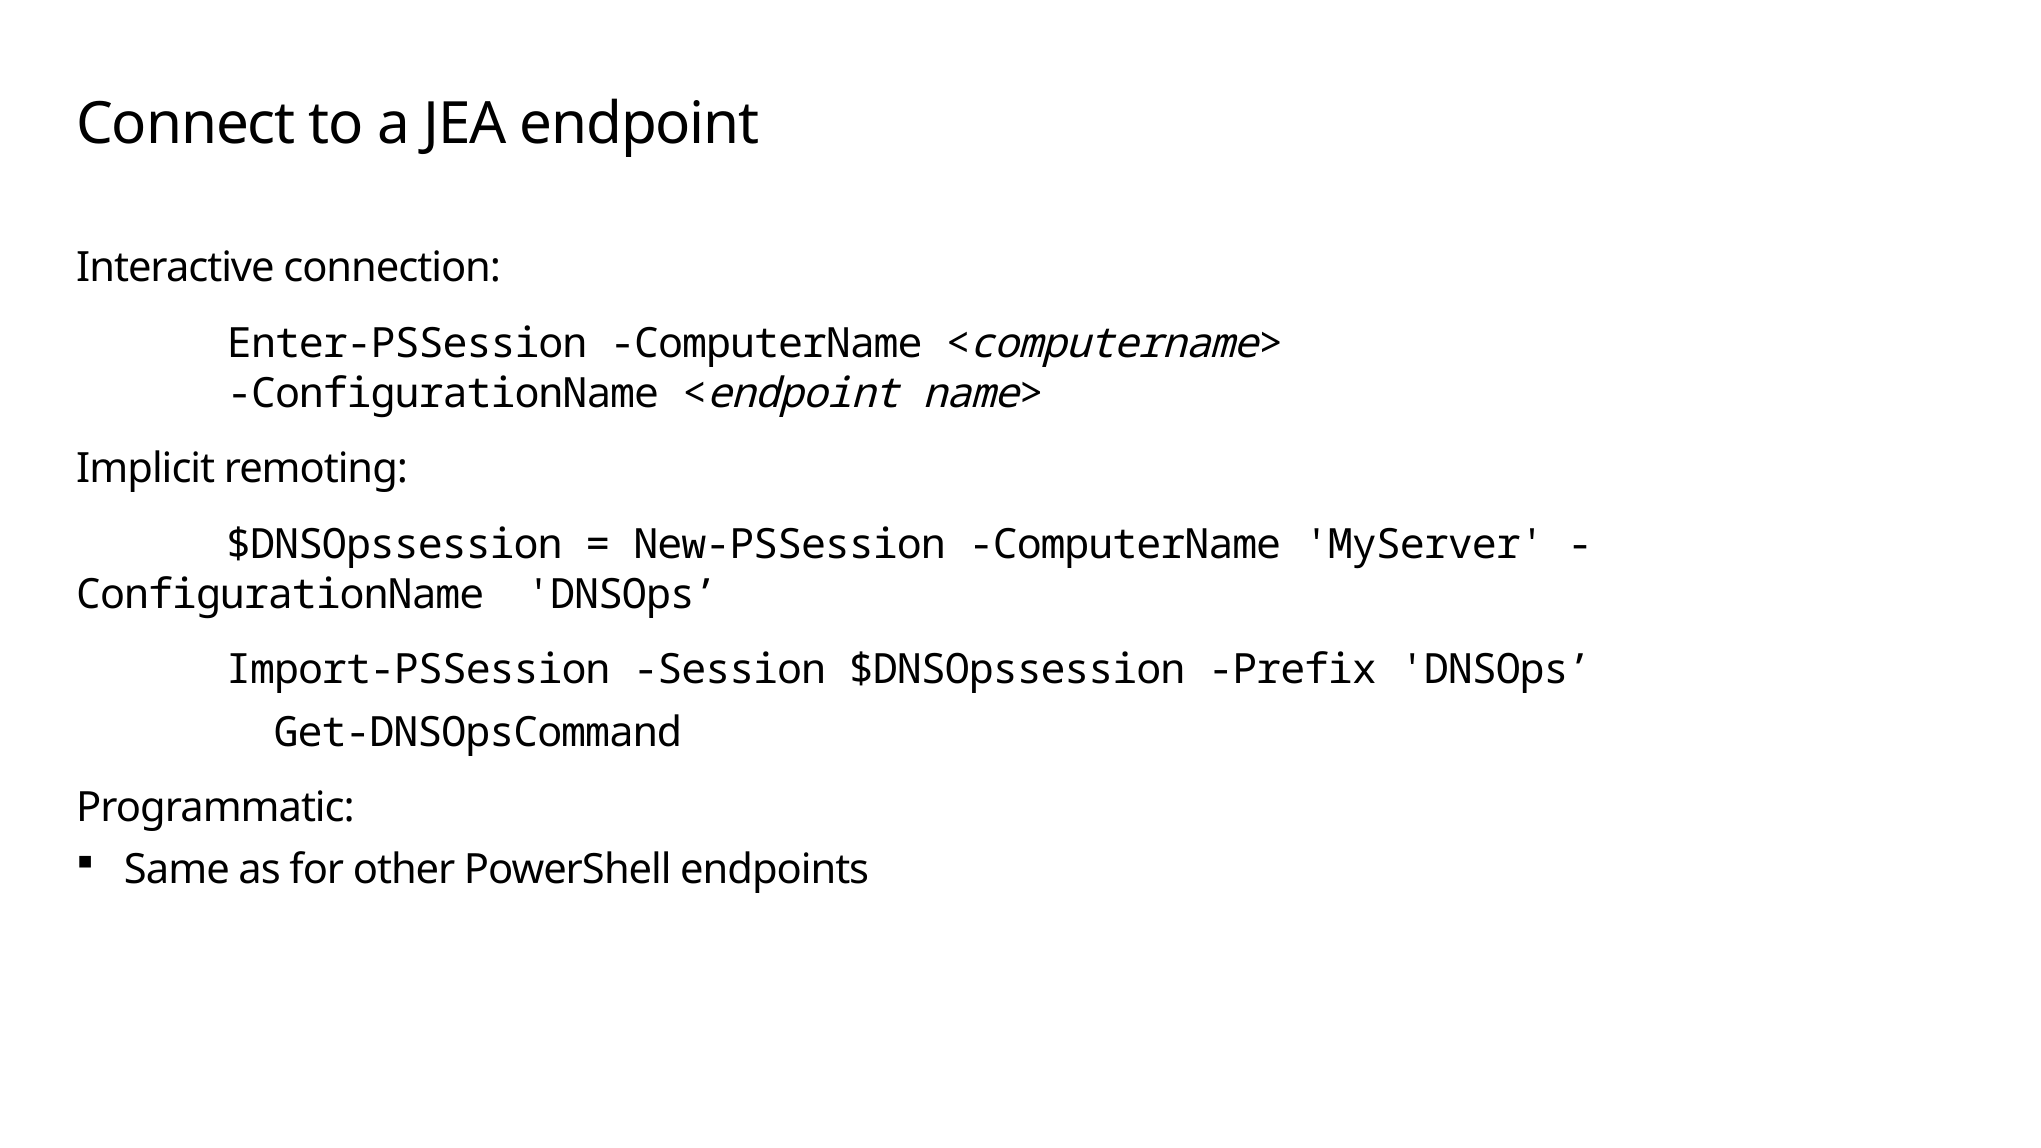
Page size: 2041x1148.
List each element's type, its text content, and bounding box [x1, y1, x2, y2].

title Connect to a JEA endpoint [76, 93, 1968, 161]
list Interactive connection: Enter-PSSession -ComputerName <computername> -ConfigurationName <endpoint name> Implicit remoting: $DNSOpssession = New-PSSession -ComputerName 'MyServer' -ConfigurationName 'DNSOps’ Import-PSSession -Session $DNSOpssession -Prefix 'DNSOps’ Get-DNSOpsCommand Programmatic: Same as for other PowerShell endpoints [76, 240, 1900, 1014]
